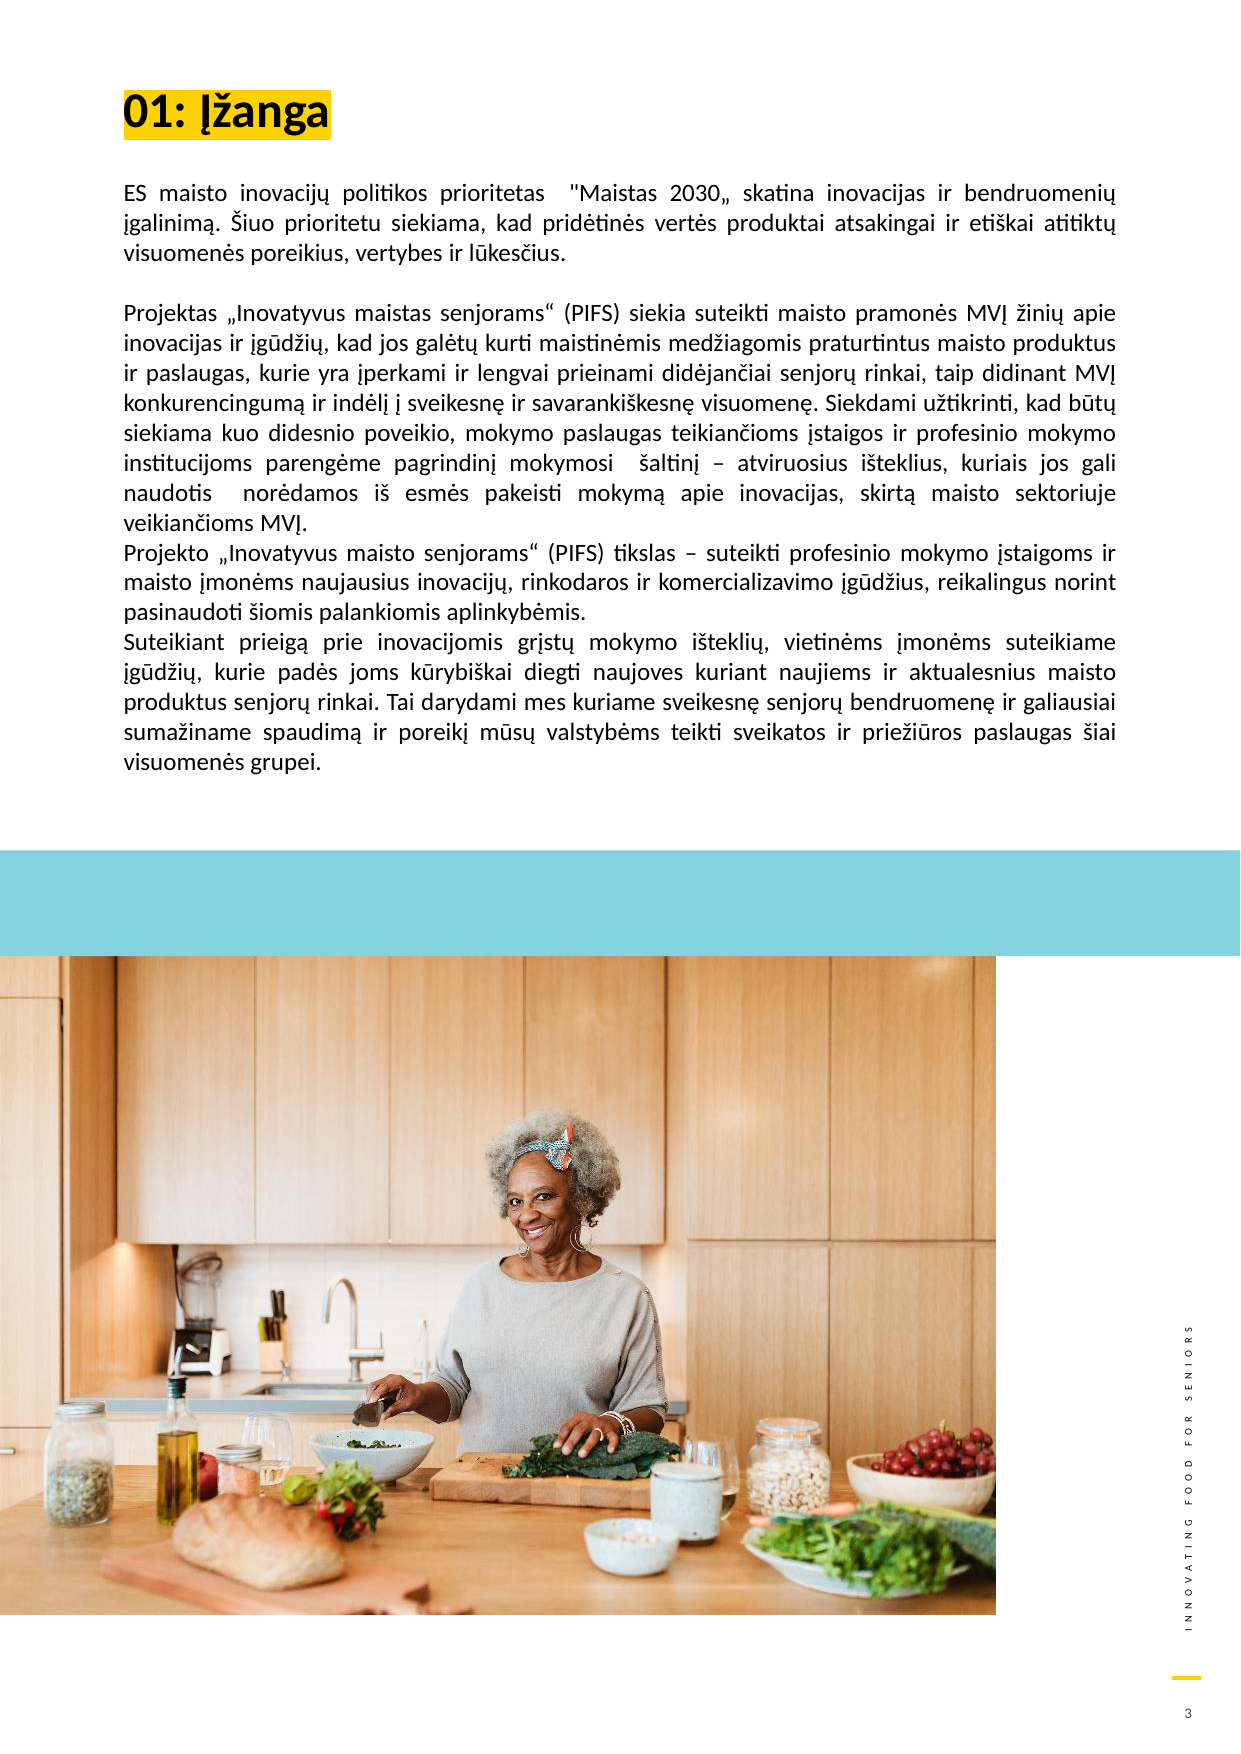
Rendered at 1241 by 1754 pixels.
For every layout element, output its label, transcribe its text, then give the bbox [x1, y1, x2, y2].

picture [0, 951, 996, 1616]
list 01: Įžanga [108, 77, 709, 169]
list ES maisto inovacijų politikos prioritetas "Maistas 2030„ skatina inovacijas ir bendruomenių įgalinimą. Šiuo prioritetu siekiama, kad pridėtinės vertės produktai atsakingai ir etiškai atitiktų visuomenės poreikius, vertybes ir lūkesčius. Projektas „Inovatyvus maistas senjorams“ (PIFS) siekia suteikti maisto pramonės MVĮ žinių apie inovacijas ir įgūdžių, kad jos galėtų kurti maistinėmis medžiagomis praturtintus maisto produktus ir paslaugas, kurie yra įperkami ir lengvai prieinami didėjančiai senjorų rinkai, taip didinant MVĮ konkurencingumą ir indėlį į sveikesnę ir savarankiškesnę visuomenę. Siekdami užtikrinti, kad būtų siekiama kuo didesnio poveikio, mokymo paslaugas teikiančioms įstaigos ir profesinio mokymo institucijoms parengėme pagrindinį mokymosi šaltinį – atviruosius išteklius, kuriais jos gali naudotis norėdamos iš esmės pakeisti mokymą apie inovacijas, skirtą maisto sektoriuje veikiančioms MVĮ. Projekto „Inovatyvus maisto senjorams“ (PIFS) tikslas – suteikti profesinio mokymo įstaigoms ir maisto įmonėms naujausius inovacijų, rinkodaros ir komercializavimo įgūdžius, reikalingus norint pasinaudoti šiomis palankiomis aplinkybėmis. Suteikiant prieigą prie inovacijomis grįstų mokymo išteklių, vietinėms įmonėms suteikiame įgūdžių, kurie padės joms kūrybiškai diegti naujoves kuriant naujiems ir aktualesnius maisto produktus senjorų rinkai. Tai darydami mes kuriame sveikesnę senjorų bendruomenę ir galiausiai sumažiname spaudimą ir poreikį mūsų valstybėms teikti sveikatos ir priežiūros paslaugas šiai visuomenės grupei. [108, 169, 1132, 788]
text_box [0, 850, 1241, 957]
